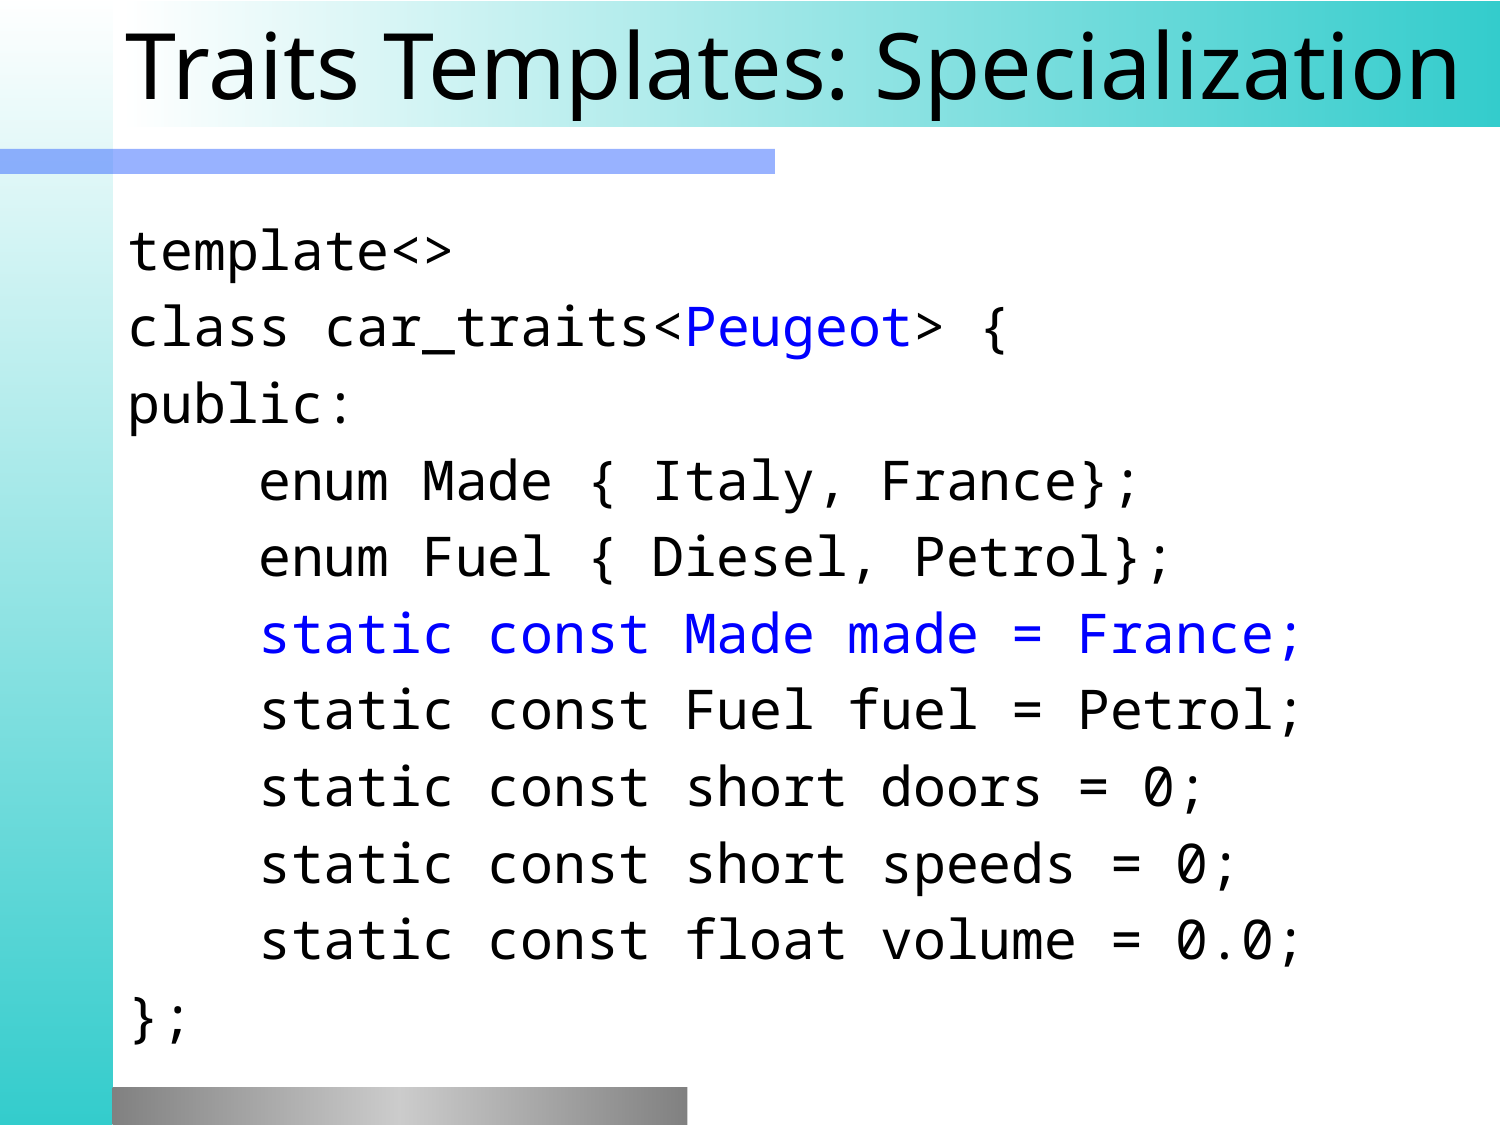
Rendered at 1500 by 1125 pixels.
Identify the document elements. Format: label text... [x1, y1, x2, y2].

title Traits Templates: Specialization [110, 0, 1500, 126]
list template<> class car_traits<Peugeot> { public: enum Made { Italy, France}; enum Fuel { Diesel, Petrol}; static const Made made = France; static const Fuel fuel = Petrol; static const short doors = 0; static const short speeds = 0; static const float volume = 0.0; }; [112, 207, 1388, 1073]
